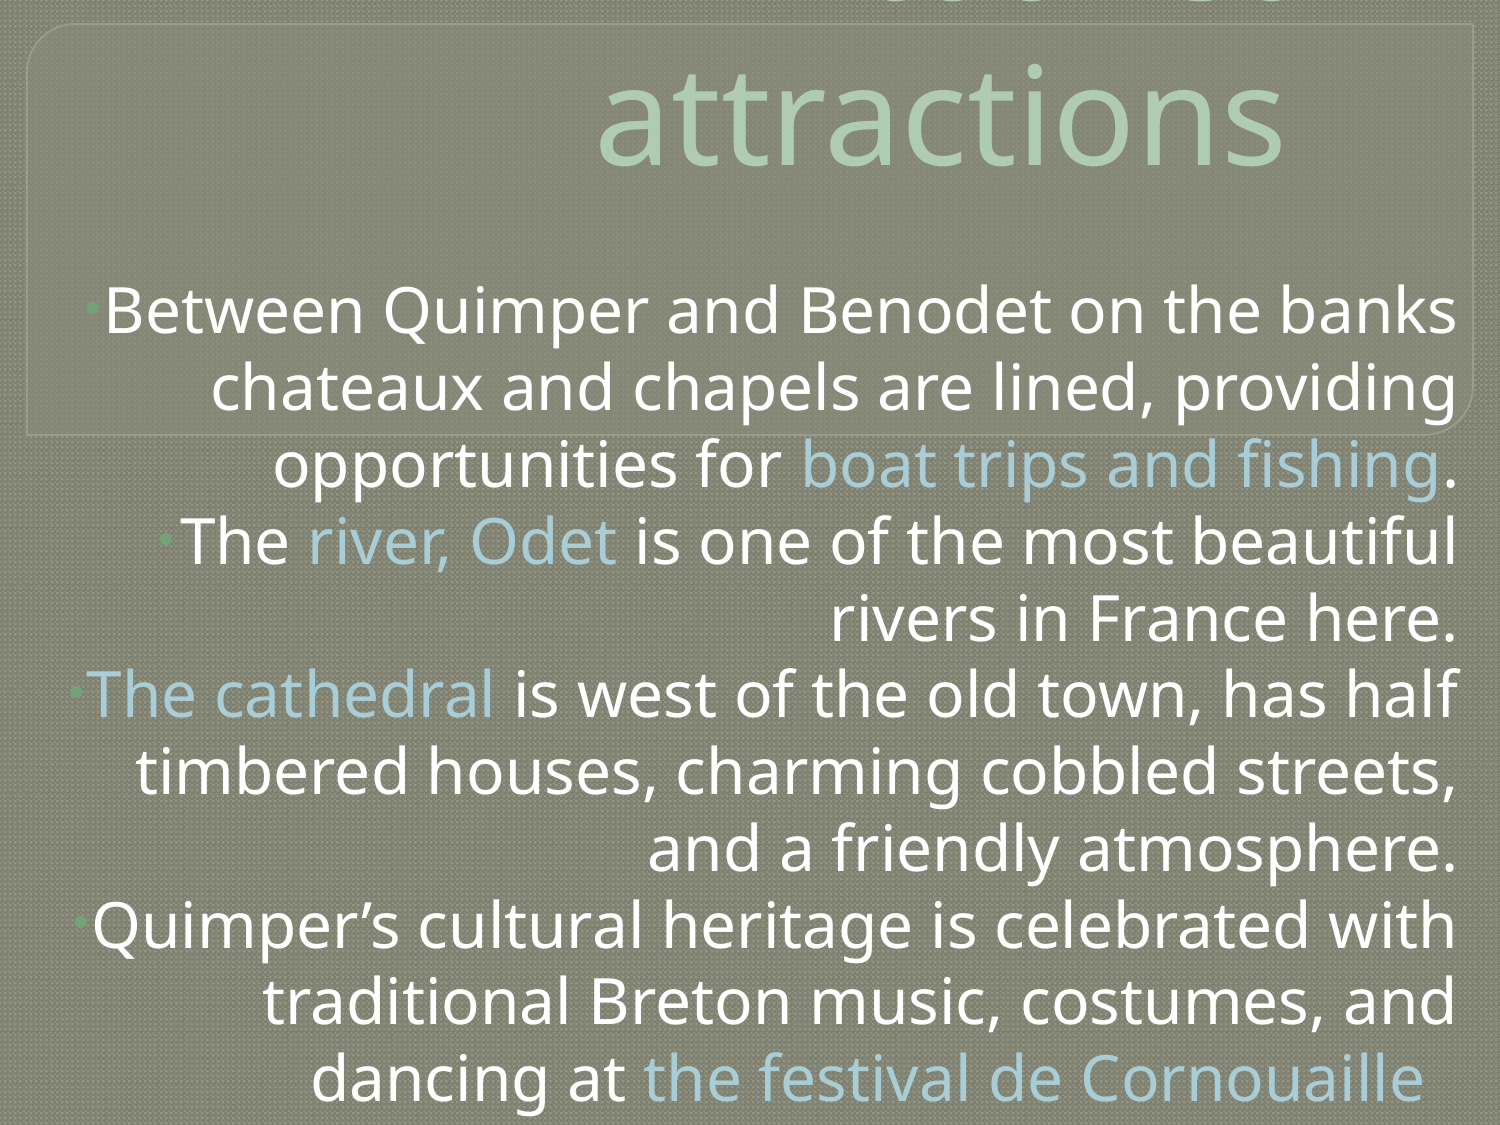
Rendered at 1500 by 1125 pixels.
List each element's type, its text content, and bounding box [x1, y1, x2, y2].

subtitle Between Quimper and Benodet on the banks chateaux and chapels are lined, providing opportunities for boat trips and fishing. The river, Odet is one of the most beautiful rivers in France here. The cathedral is west of the old town, has half timbered houses, charming cobbled streets, and a friendly atmosphere. Quimper’s cultural heritage is celebrated with traditional Breton music, costumes, and dancing at the festival de Cornouaille [0, 262, 1500, 1125]
title tourist attractions [162, 0, 1325, 200]
